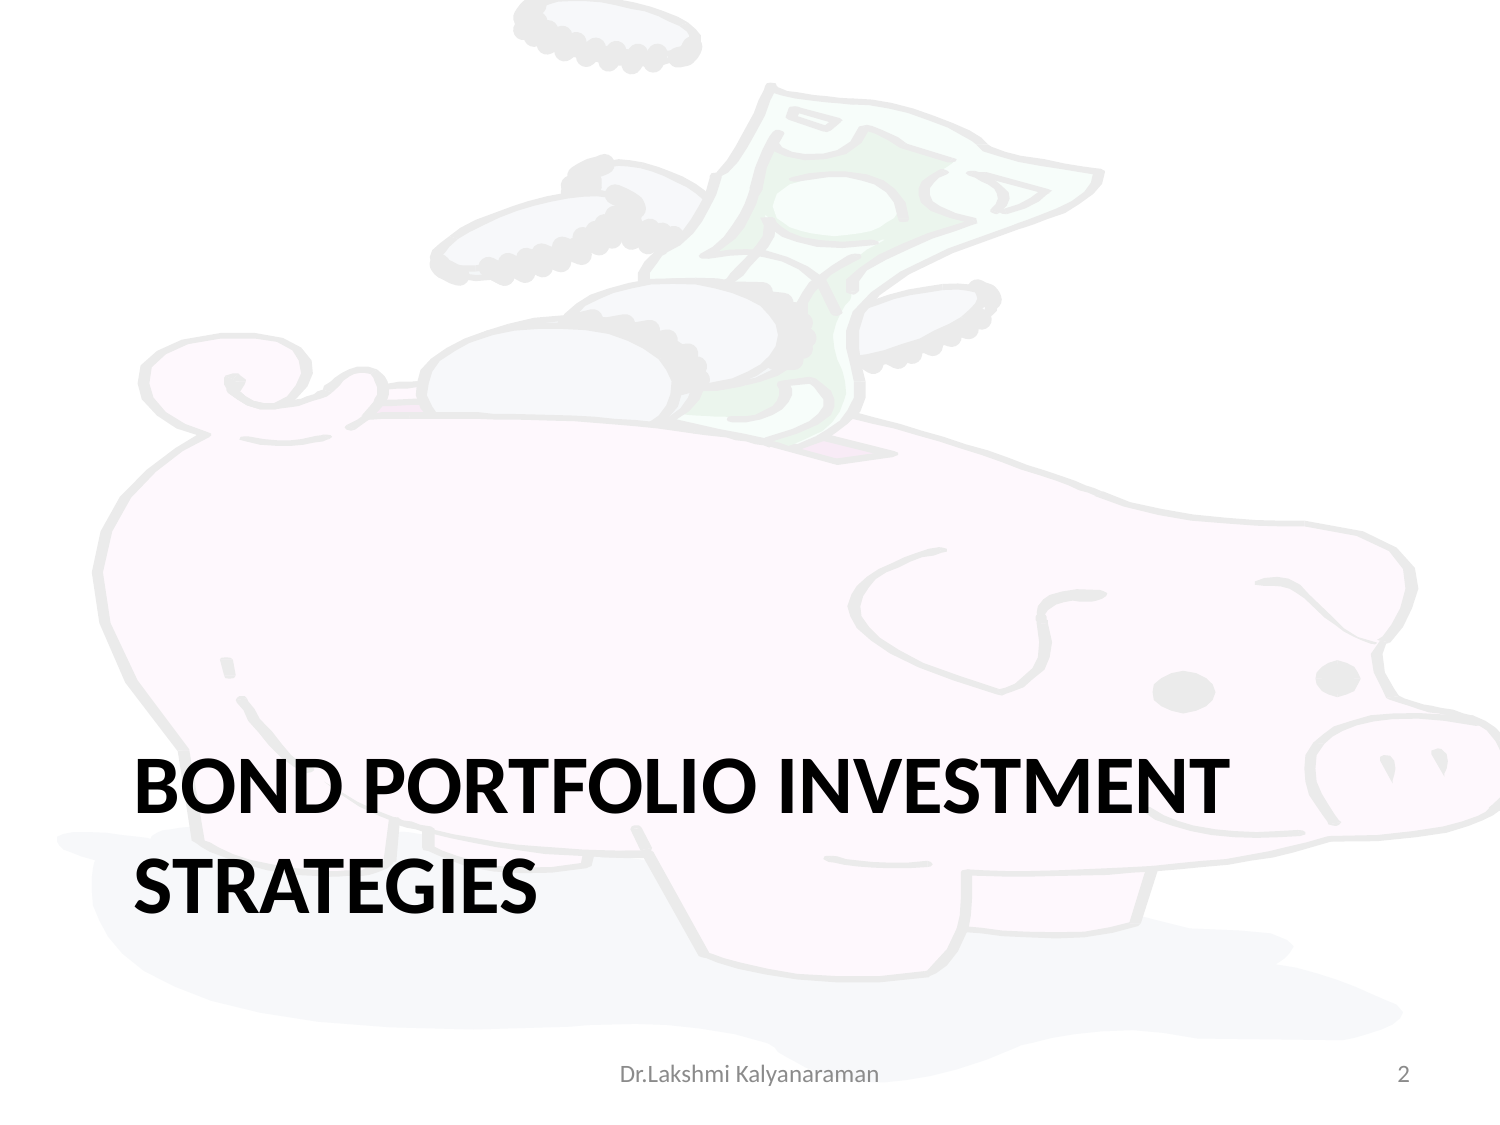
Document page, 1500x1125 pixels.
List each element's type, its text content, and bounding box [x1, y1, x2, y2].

title Bond portfolio investment strategies [118, 722, 1394, 947]
slide_number 2 [1074, 1042, 1425, 1103]
footer Dr.Lakshmi Kalyanaraman [512, 1042, 988, 1103]
